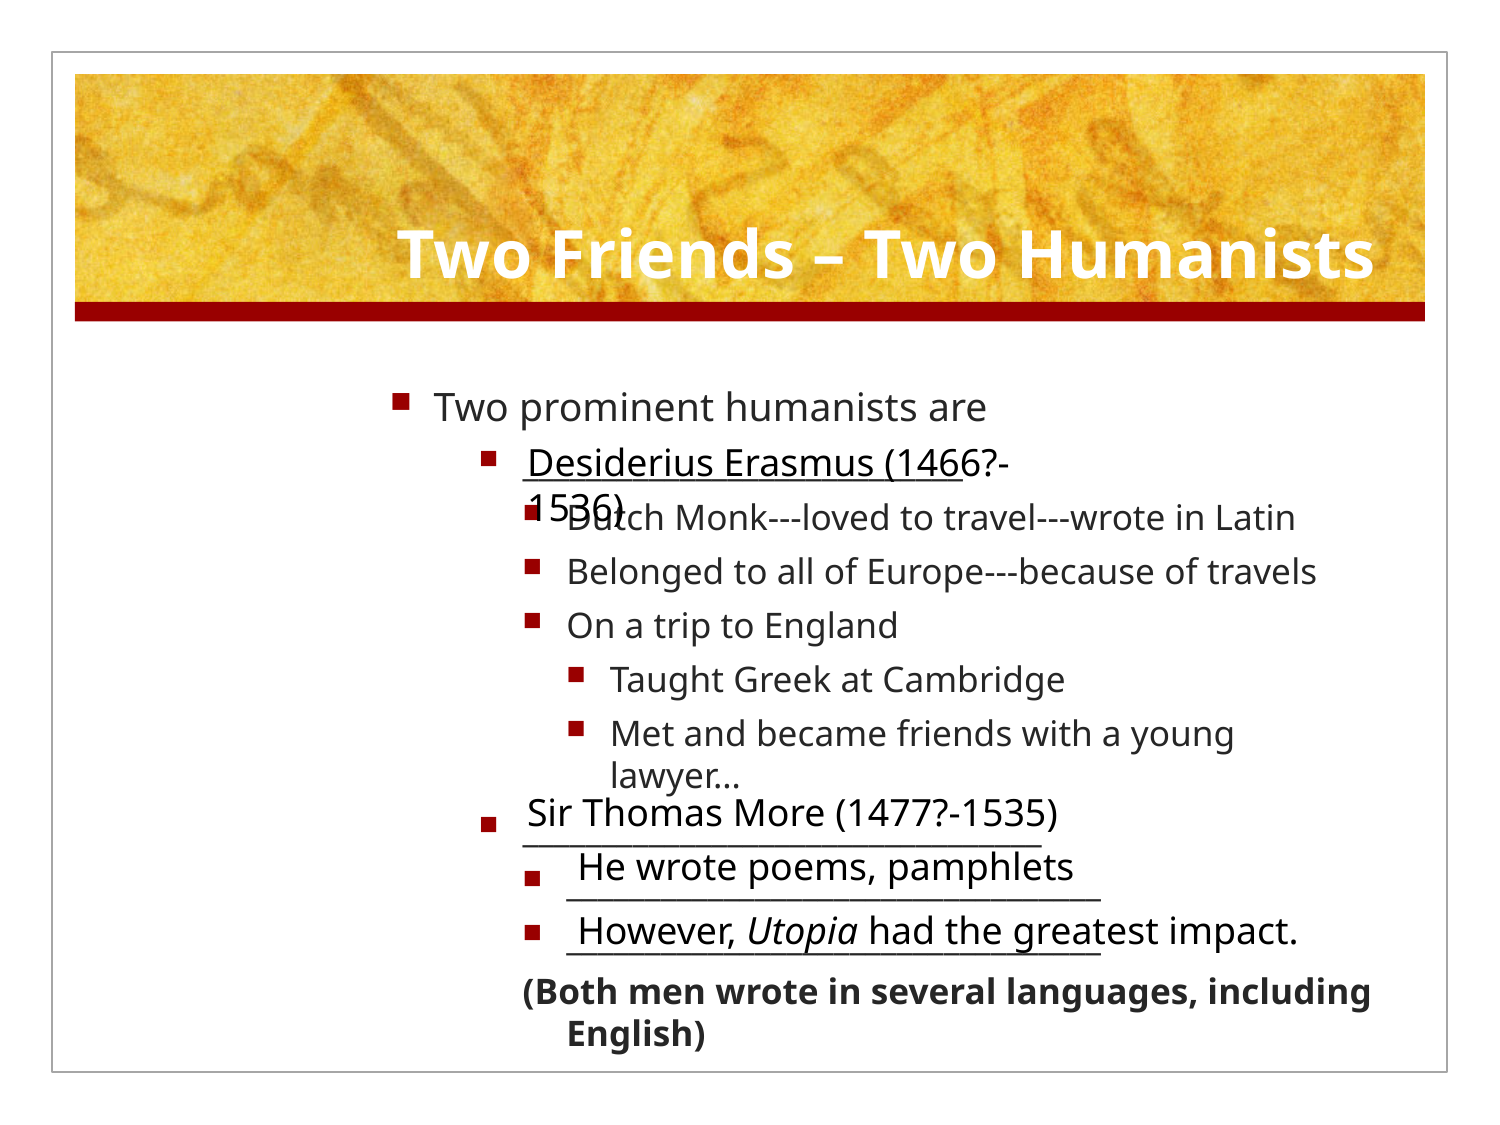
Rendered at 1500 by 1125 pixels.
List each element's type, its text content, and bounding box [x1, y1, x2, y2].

title Two Friends – Two Humanists [108, 74, 1392, 292]
text_box Desiderius Erasmus (1466?-1536) [512, 431, 1113, 582]
list Two prominent humanists are ____________________________ Dutch Monk---loved to travel---wrote in Latin Belonged to all of Europe---because of travels On a trip to England Taught Greek at Cambridge Met and became friends with a young lawyer… _________________________________ __________________________________ __________________________________ (Both men wrote in several languages, including English) [375, 375, 1392, 1063]
text_box However, Utopia had the greatest impact. [562, 899, 1350, 960]
text_box He wrote poems, pamphlets [562, 835, 1188, 899]
text_box Sir Thomas More (1477?-1535) [512, 781, 1113, 887]
picture [75, 74, 1425, 301]
